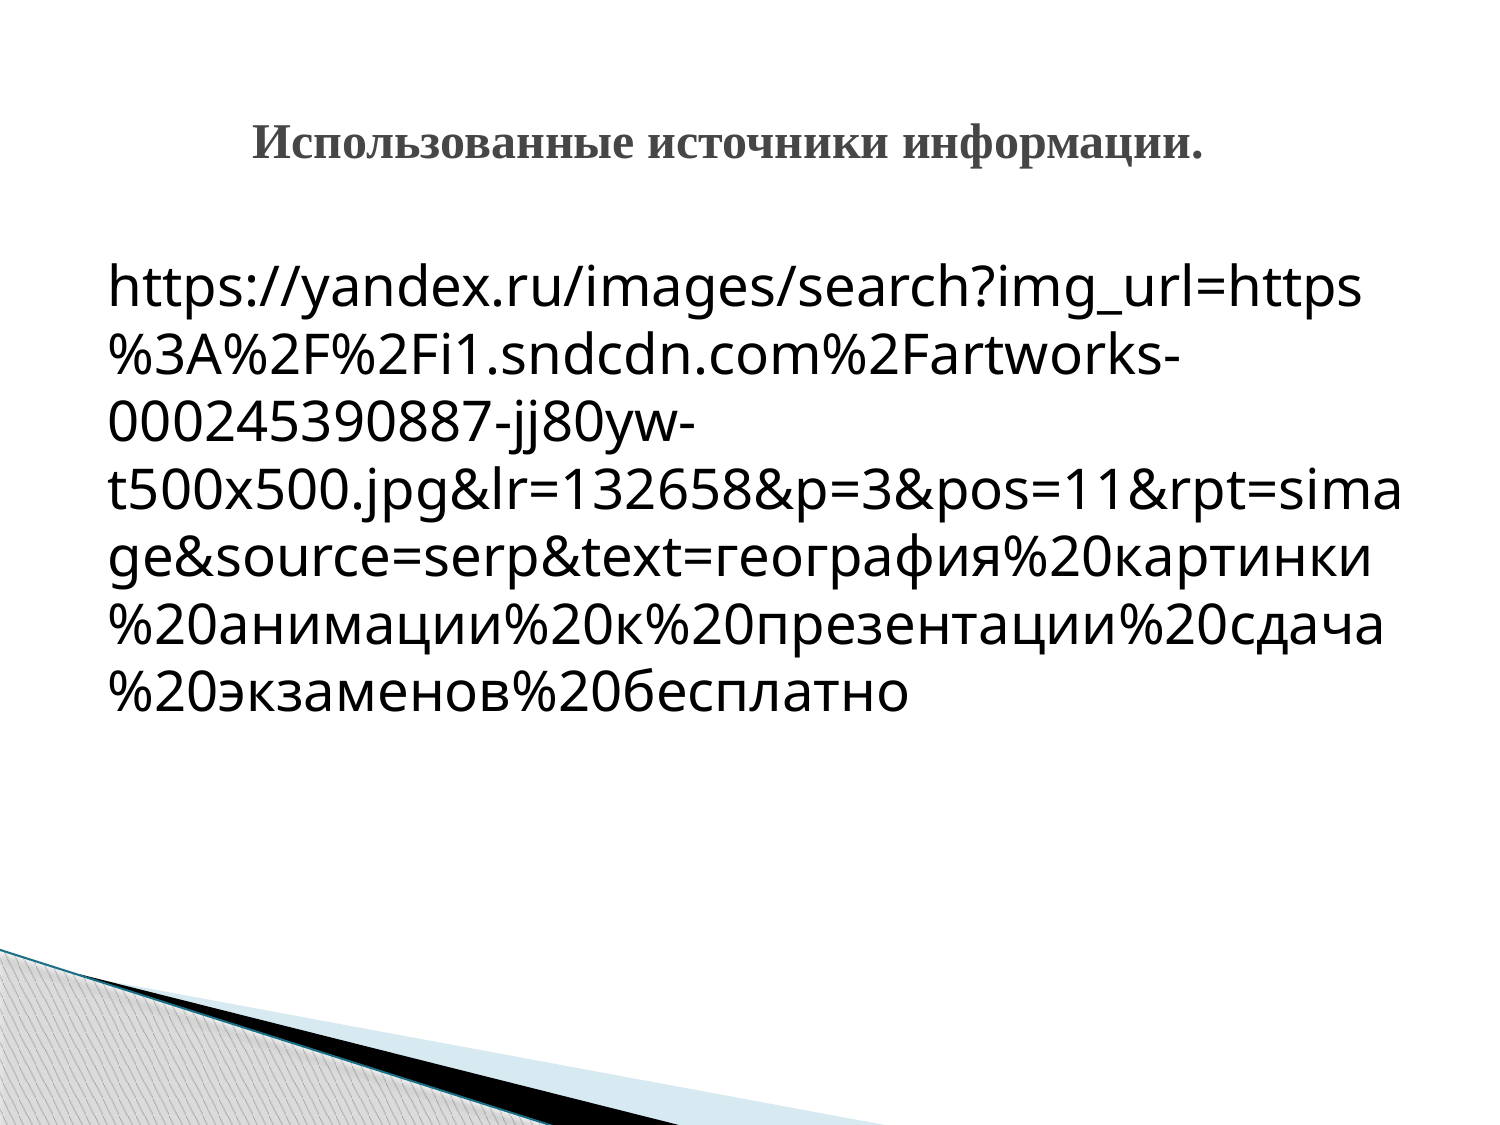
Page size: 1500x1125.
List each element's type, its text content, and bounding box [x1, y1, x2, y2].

title Использованные источники информации. [75, 45, 1425, 233]
list https://yandex.ru/images/search?img_url=https%3A%2F%2Fi1.sndcdn.com%2Fartworks-000245390887-jj80yw-t500x500.jpg&lr=132658&p=3&pos=11&rpt=simage&source=serp&text=география%20картинки%20анимации%20к%20презентации%20сдача%20экзаменов%20бесплатно [75, 243, 1425, 986]
